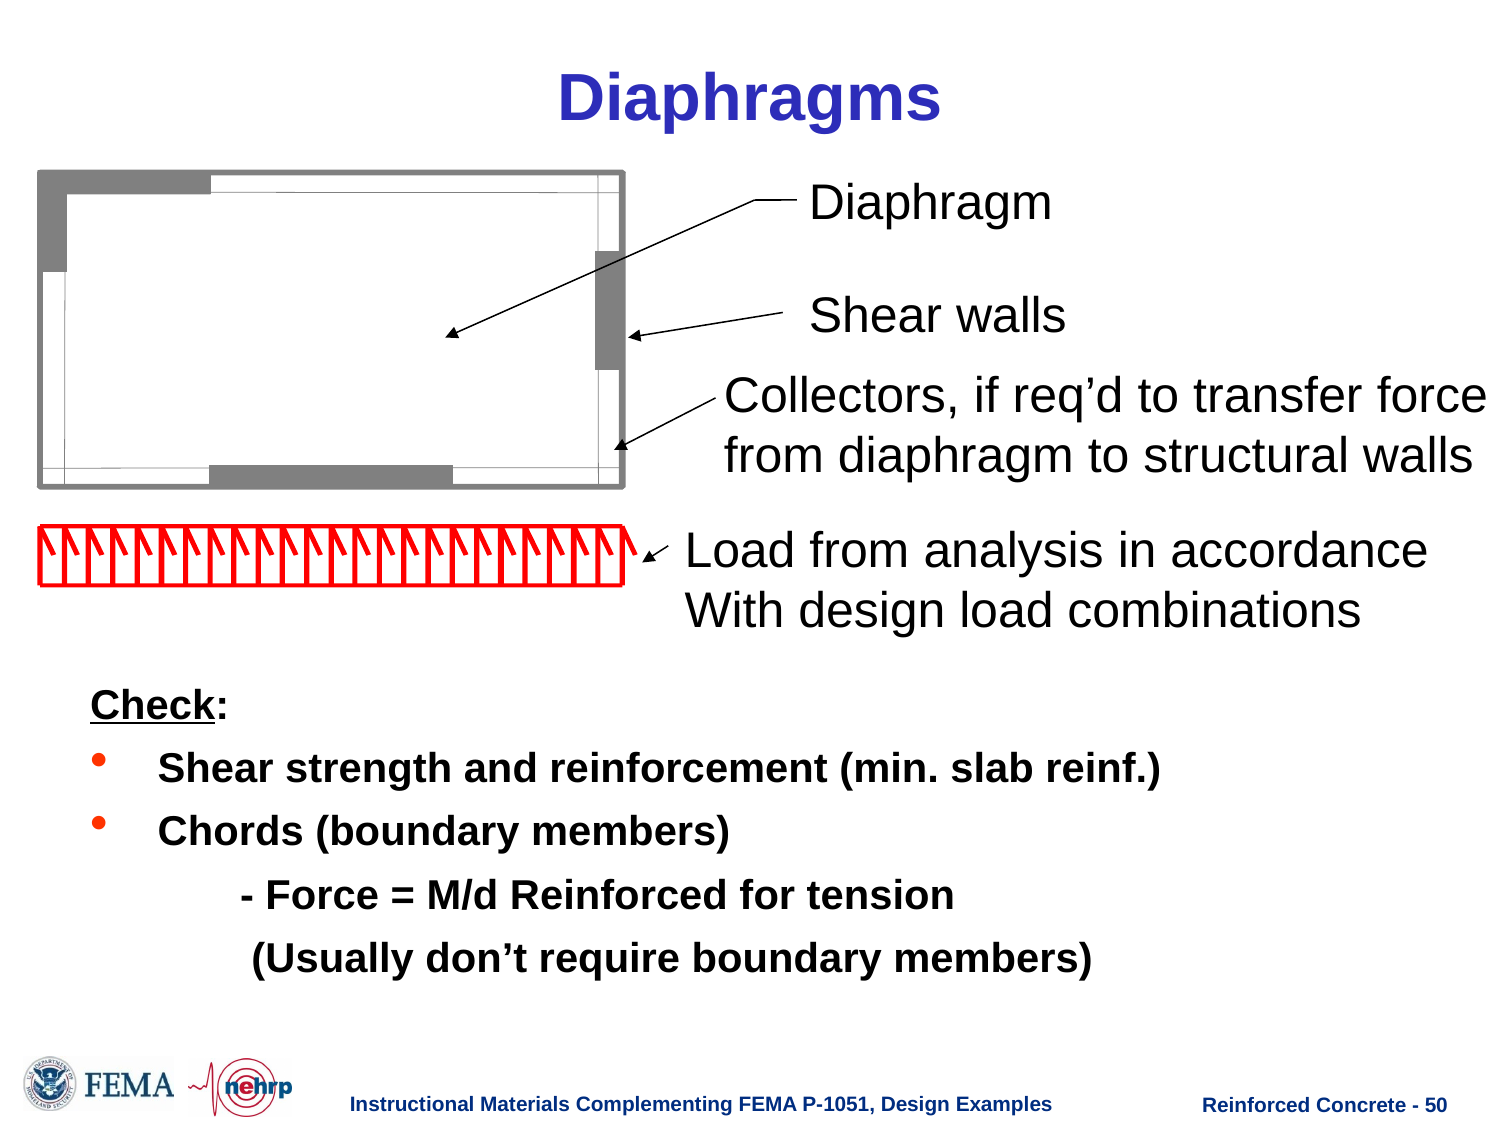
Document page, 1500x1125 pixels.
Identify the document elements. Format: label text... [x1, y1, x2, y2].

list Check: Shear strength and reinforcement (min. slab reinf.) Chords (boundary members) - Force = M/d Reinforced for tension (Usually don’t require boundary members) [74, 664, 1426, 1006]
text_box Load from analysis in accordance With design load combinations [669, 509, 1445, 645]
text_box Shear walls [801, 274, 1082, 350]
title Diaphragms [74, 44, 1426, 143]
text_box Collectors, if req’d to transfer force from diaphragm to structural walls [801, 354, 1500, 490]
picture [188, 1058, 292, 1117]
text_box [37, 169, 798, 588]
picture [23, 1056, 174, 1111]
footer Instructional Materials Complementing FEMA P-1051, Design Examples [334, 1087, 1104, 1124]
text_box Diaphragm [793, 162, 1068, 238]
